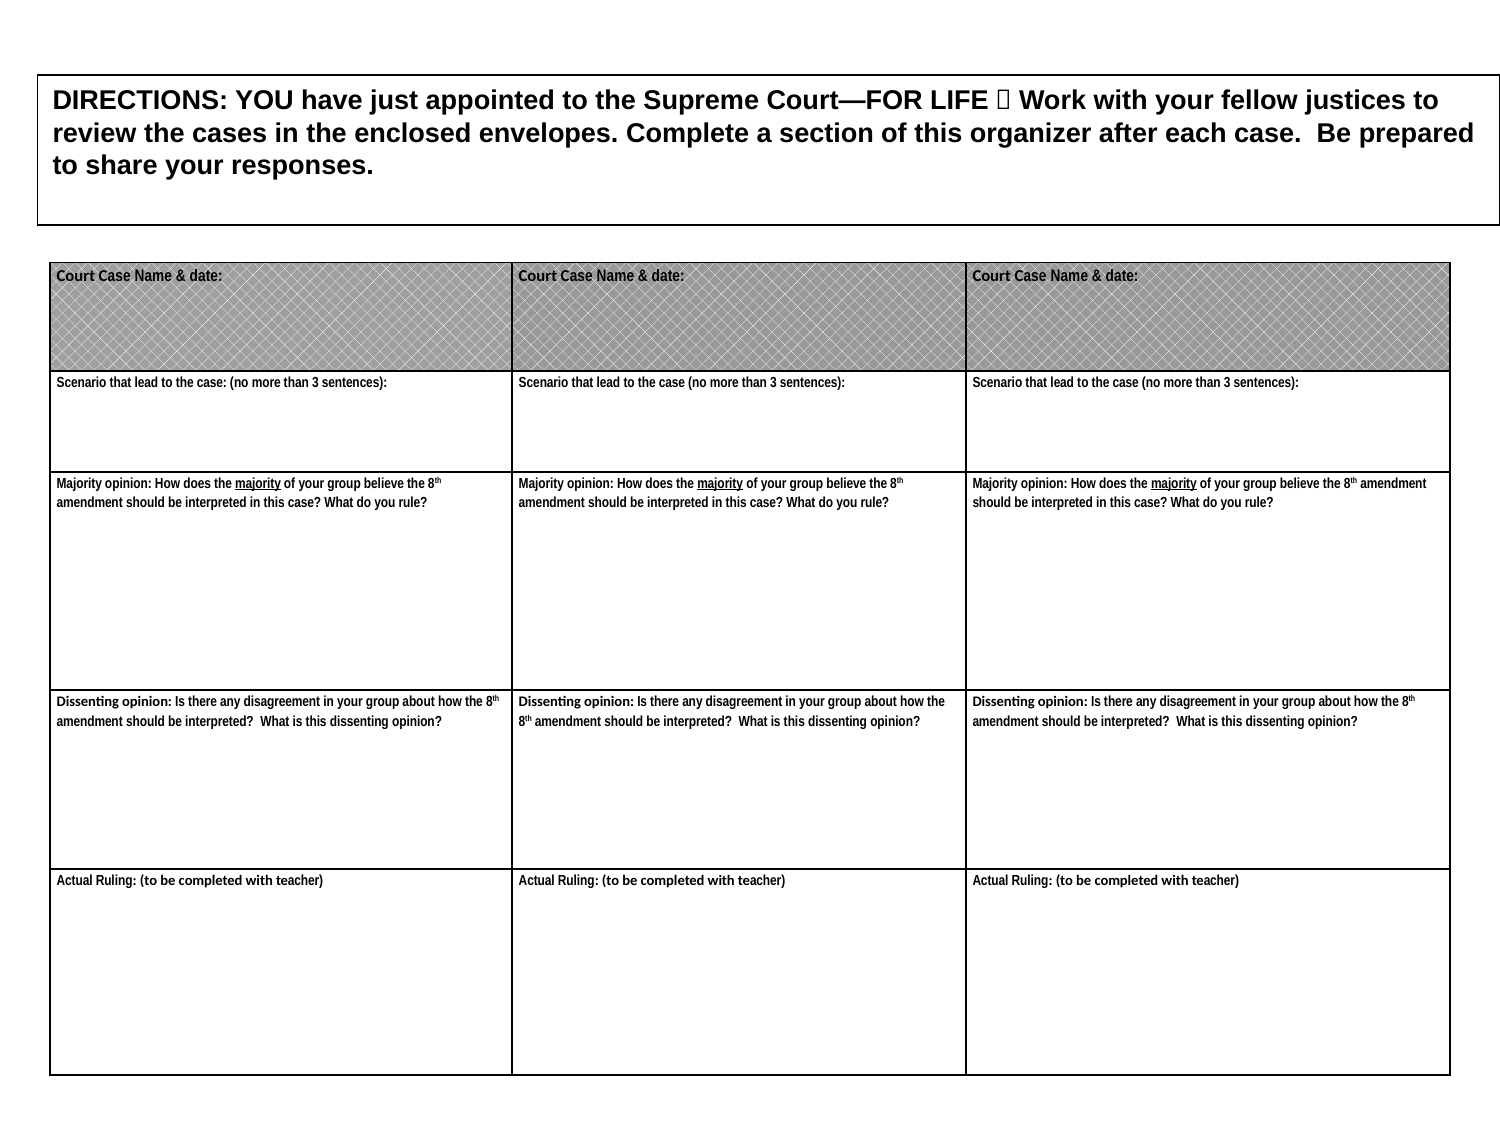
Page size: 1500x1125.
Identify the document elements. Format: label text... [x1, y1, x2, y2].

table_header Court Case Name & date: [513, 263, 965, 370]
table_cell Majority opinion: How does the majority of your group believe the 8th amendment should be interpreted in this case? What do you rule? [967, 473, 1449, 689]
table_cell Dissenting opinion: Is there any disagreement in your group about how the 8th amendment should be interpreted? What is this dissenting opinion? [51, 691, 511, 868]
table_cell Actual Ruling: (to be completed with teacher) [967, 870, 1449, 1074]
table_header Court Case Name & date: [51, 263, 511, 370]
table_cell Majority opinion: How does the majority of your group believe the 8th amendment should be interpreted in this case? What do you rule? [513, 473, 965, 689]
table_cell Scenario that lead to the case (no more than 3 sentences): [967, 372, 1449, 471]
table_cell Dissenting opinion: Is there any disagreement in your group about how the 8th amendment should be interpreted? What is this dissenting opinion? [967, 691, 1449, 868]
table_cell Actual Ruling: (to be completed with teacher) [51, 870, 511, 1074]
table_cell Scenario that lead to the case (no more than 3 sentences): [513, 372, 965, 471]
table_header Court Case Name & date: [967, 263, 1449, 370]
table_cell Scenario that lead to the case: (no more than 3 sentences): [51, 372, 511, 471]
text_box DIRECTIONS: YOU have just appointed to the Supreme Court—FOR LIFE  Work with your fellow justices to review the cases in the enclosed envelopes. Complete a section of this organizer after each case. Be prepared to share your responses. [37, 74, 1500, 225]
table_cell Actual Ruling: (to be completed with teacher) [513, 870, 965, 1074]
table_cell Dissenting opinion: Is there any disagreement in your group about how the 8th amendment should be interpreted? What is this dissenting opinion? [513, 691, 965, 868]
table_cell Majority opinion: How does the majority of your group believe the 8th amendment should be interpreted in this case? What do you rule? [51, 473, 511, 689]
